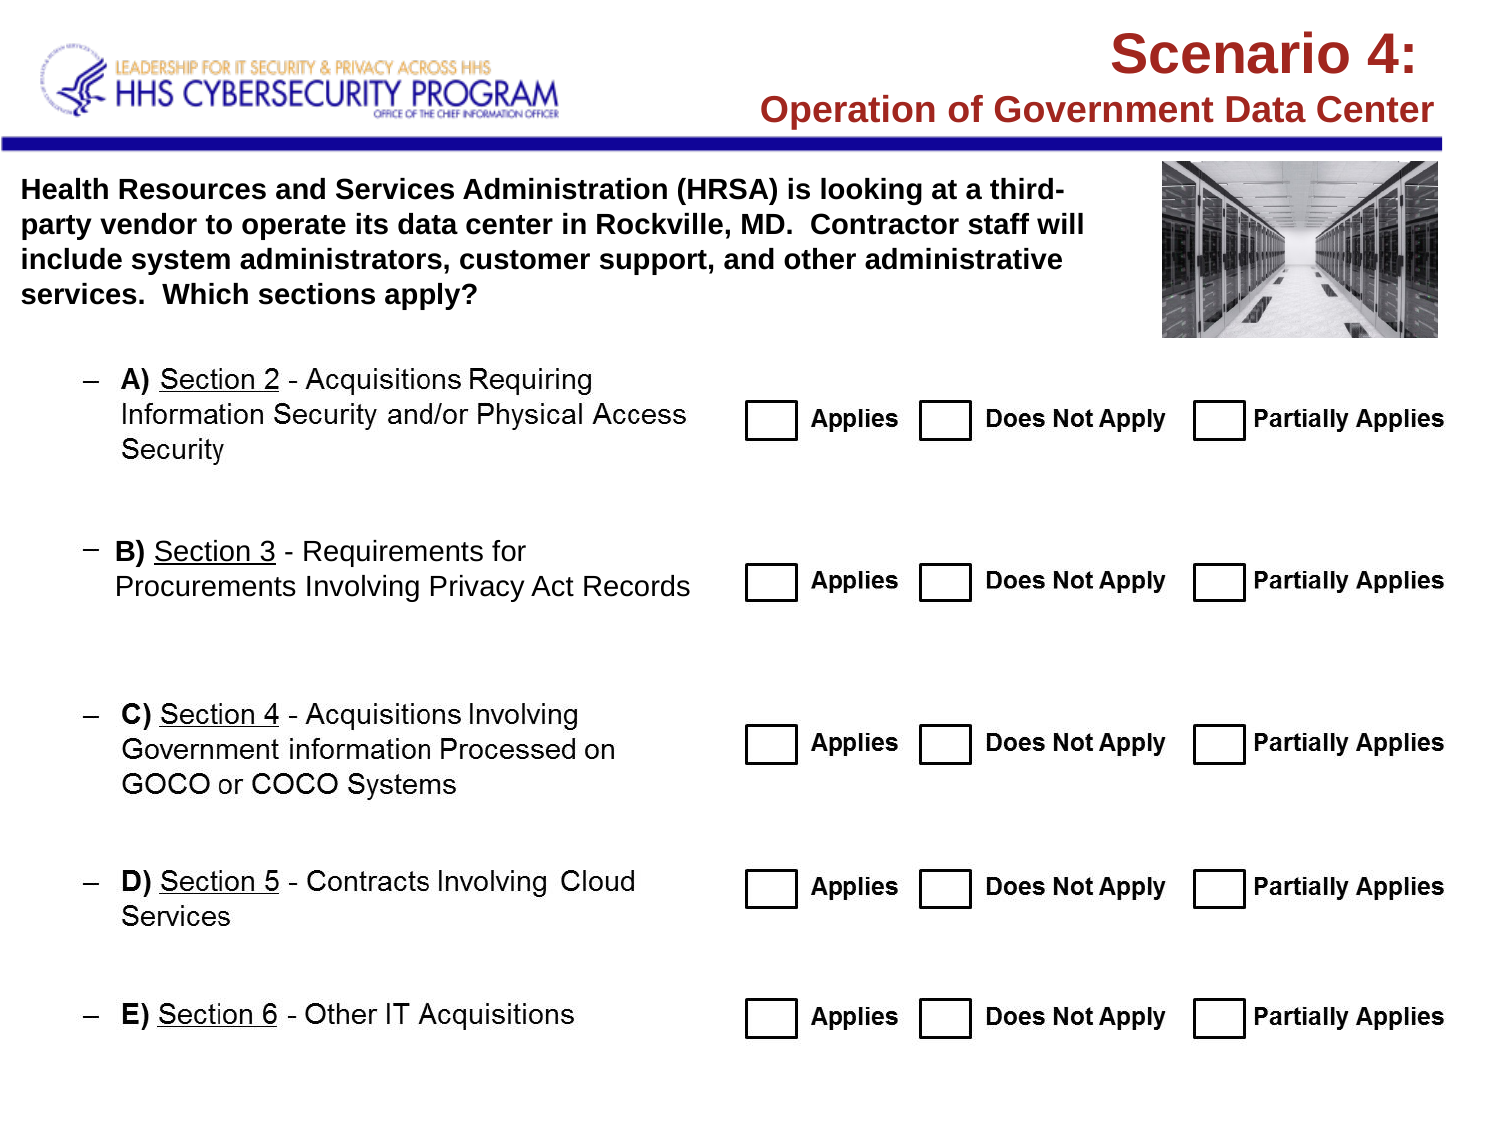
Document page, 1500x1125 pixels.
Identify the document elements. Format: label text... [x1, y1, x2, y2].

picture [0, 0, 1443, 338]
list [12, 352, 1467, 1063]
text_box Health Resources and Services Administration (HRSA) is looking at a third-party vendor to operate its data center in Rockville, MD. Contractor staff will include system administrators, customer support, and other administrative services. Which sections apply? [5, 162, 1150, 338]
title Scenario 4: Operation of Government Data Center [712, 49, 1451, 138]
